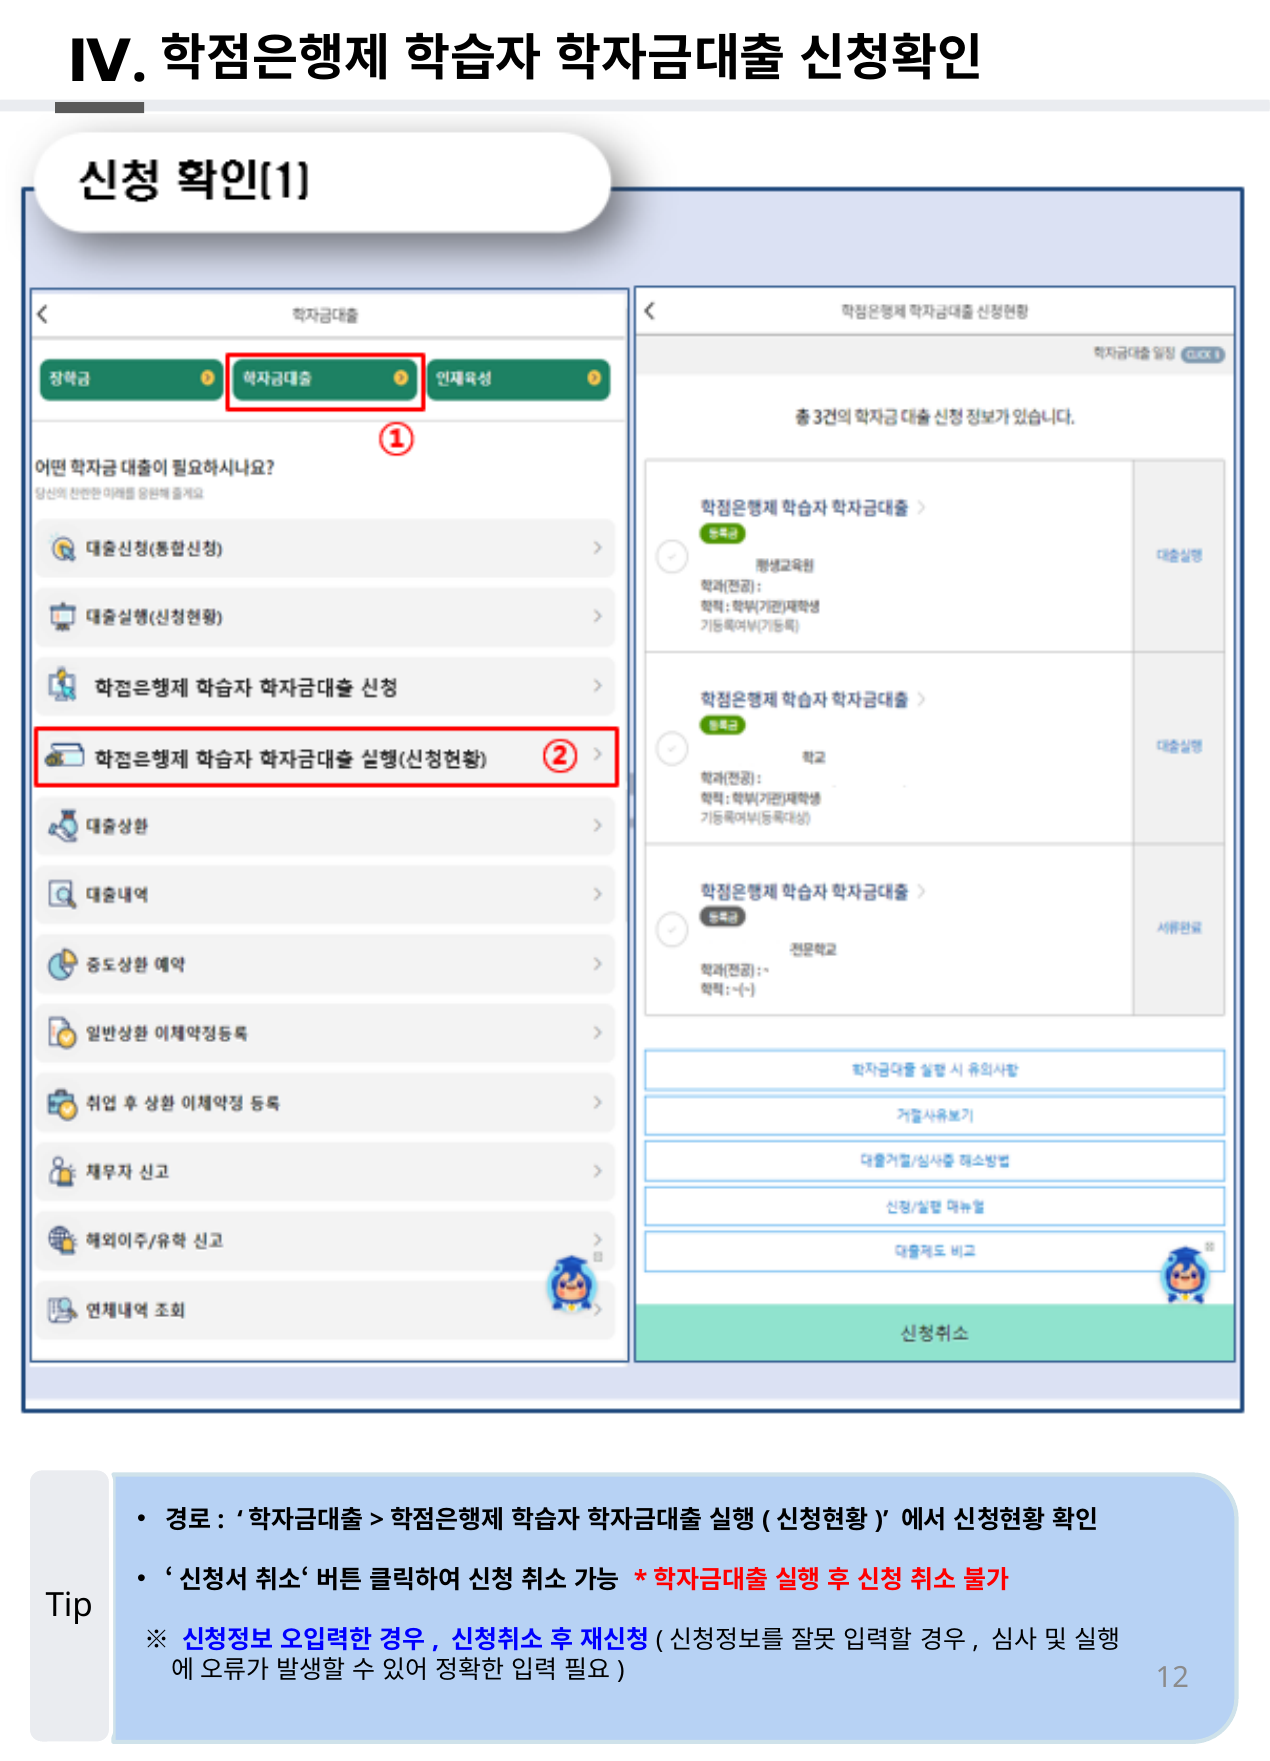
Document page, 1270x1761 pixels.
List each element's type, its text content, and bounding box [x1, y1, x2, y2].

text_box [53, 101, 146, 113]
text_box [27, 1471, 112, 1744]
text_box Ⅳ. [53, 16, 174, 101]
text_box 학점은행제 학습자 학자금대출 신청확인 [145, 18, 1264, 93]
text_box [115, 1474, 1237, 1743]
text_box [146, 99, 1270, 112]
picture [4, 114, 1268, 1464]
text_box [0, 99, 53, 112]
